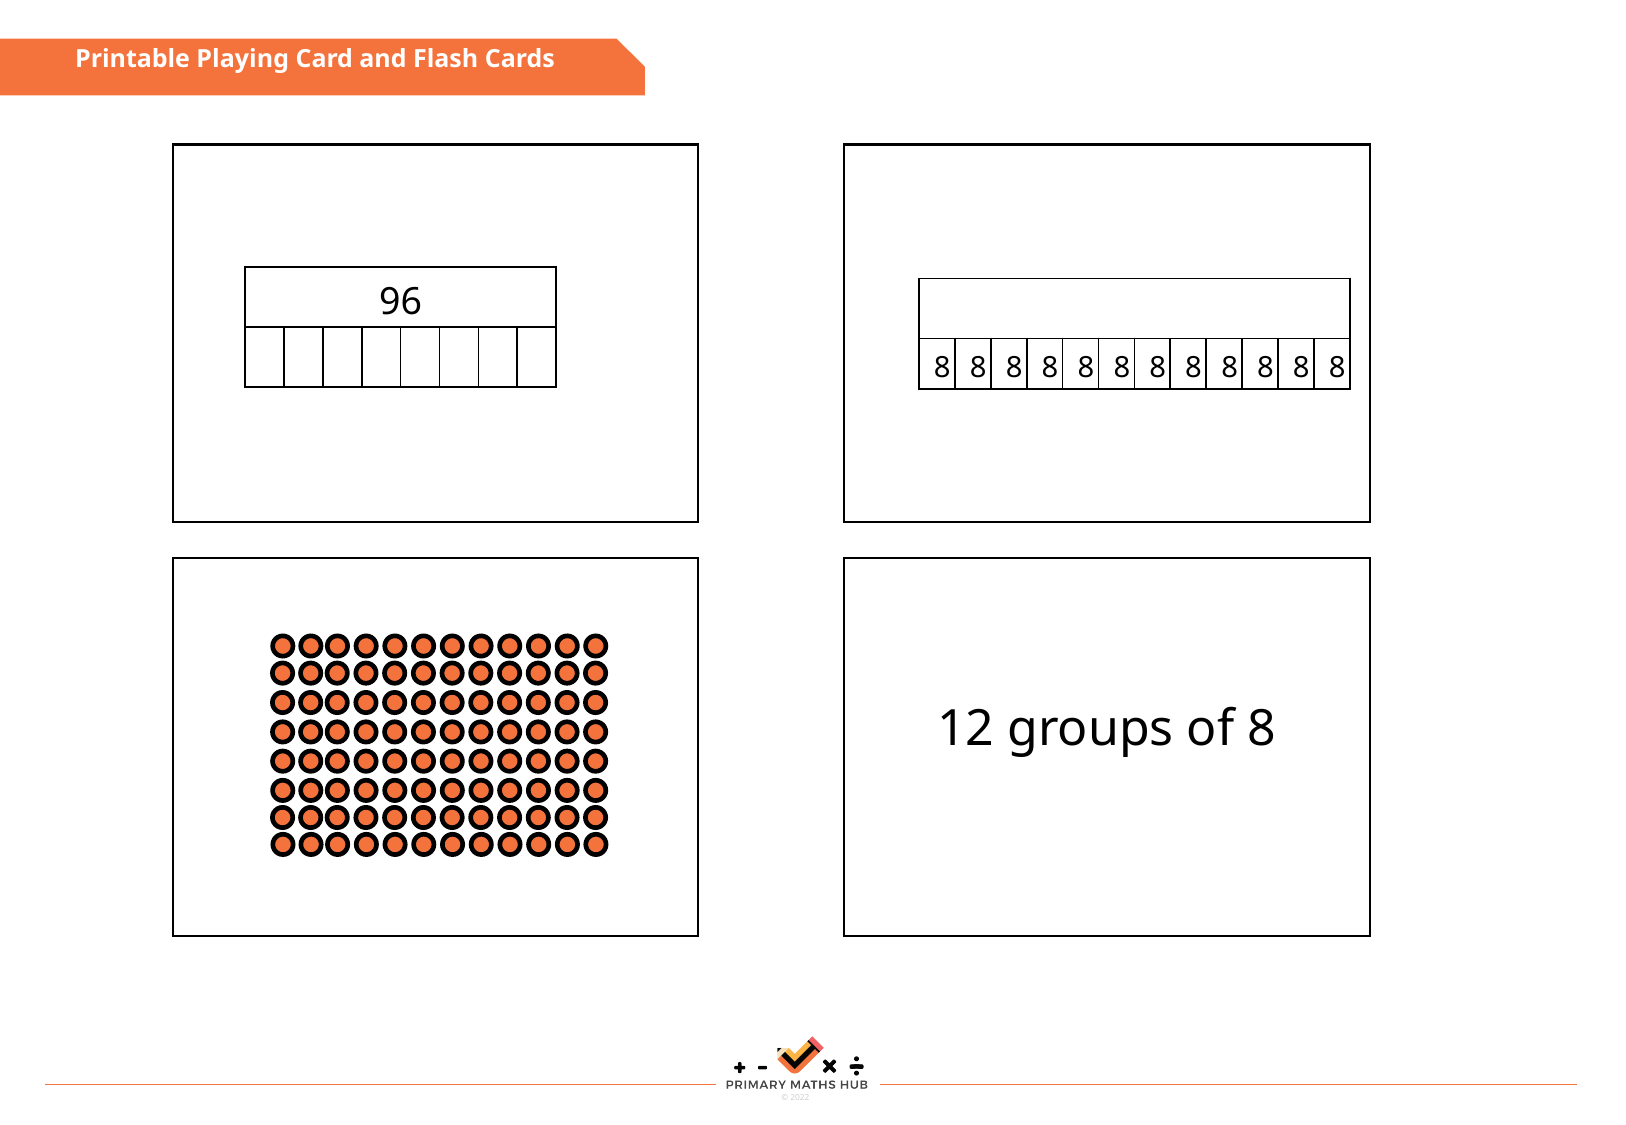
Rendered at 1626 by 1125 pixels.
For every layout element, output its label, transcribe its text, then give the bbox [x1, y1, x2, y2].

text_box [383, 749, 406, 773]
table_cell 8 [920, 339, 954, 388]
text_box [469, 749, 493, 773]
text_box [469, 779, 493, 802]
text_box [383, 634, 407, 658]
text_box [843, 557, 1371, 937]
text_box [299, 806, 322, 829]
text_box [555, 749, 579, 773]
table_header [920, 279, 1349, 338]
text_box [556, 833, 579, 856]
text_box [440, 806, 464, 829]
text_box [326, 779, 349, 802]
text_box [843, 143, 1371, 523]
text_box [527, 833, 550, 856]
text_box [556, 634, 579, 658]
text_box [354, 806, 378, 829]
text_box [326, 691, 349, 714]
table_cell [324, 328, 361, 386]
text_box [412, 749, 435, 773]
table_cell 8 [1279, 339, 1313, 388]
table_cell [246, 328, 283, 386]
table_cell 8 [1135, 339, 1169, 388]
text_box [412, 779, 435, 802]
table_cell 8 [956, 339, 990, 388]
text_box [412, 720, 435, 744]
table_cell 8 [1171, 339, 1205, 388]
table_cell [285, 328, 322, 386]
text_box [355, 833, 378, 856]
text_box [354, 634, 378, 658]
text_box [299, 691, 322, 714]
text_box [498, 634, 521, 658]
text_box [584, 720, 607, 744]
text_box [527, 720, 550, 744]
text_box [498, 833, 522, 856]
text_box [271, 749, 294, 773]
table_cell 8 [1063, 339, 1098, 388]
text_box [326, 749, 349, 773]
table_cell 8 [1099, 339, 1134, 388]
text_box [412, 661, 435, 685]
text_box [527, 661, 550, 685]
table_cell [479, 328, 516, 386]
text_box [326, 720, 349, 744]
text_box [441, 779, 464, 802]
table_cell 8 [1028, 339, 1062, 388]
text_box Printable Playing Card and Flash Cards [0, 37, 646, 97]
text_box [326, 661, 349, 685]
text_box [412, 833, 435, 856]
table_cell [518, 328, 555, 386]
text_box [299, 749, 322, 773]
text_box [383, 833, 407, 856]
text_box [555, 806, 579, 829]
text_box [498, 661, 521, 685]
text_box [271, 720, 294, 744]
table_cell [363, 328, 400, 386]
text_box [584, 779, 607, 802]
text_box [498, 720, 521, 744]
text_box [412, 691, 435, 714]
text_box [469, 634, 493, 658]
text_box [354, 749, 378, 773]
text_box [584, 691, 607, 714]
text_box [326, 833, 349, 856]
text_box [498, 749, 521, 773]
text_box [172, 557, 699, 937]
table_header 96 [246, 268, 555, 326]
text_box [383, 779, 407, 802]
table_cell 8 [1207, 339, 1241, 388]
text_box [383, 806, 406, 829]
text_box [354, 661, 378, 685]
text_box © 2022 [720, 1084, 870, 1110]
text_box [527, 779, 550, 802]
text_box [326, 806, 349, 829]
text_box [299, 661, 322, 685]
text_box [354, 779, 378, 802]
text_box [383, 691, 406, 714]
text_box [469, 661, 493, 685]
text_box [584, 749, 607, 773]
text_box [299, 634, 323, 658]
text_box [383, 661, 406, 685]
text_box [527, 749, 550, 773]
text_box [527, 806, 550, 829]
text_box [555, 691, 579, 714]
text_box [354, 691, 378, 714]
table_cell [440, 328, 478, 386]
text_box [440, 691, 464, 714]
text_box [299, 833, 323, 856]
text_box [271, 779, 294, 802]
text_box 12 groups of 8 [844, 688, 1370, 763]
text_box [584, 833, 608, 856]
text_box [555, 779, 579, 802]
text_box [441, 833, 464, 856]
text_box [271, 661, 294, 685]
picture [722, 1034, 872, 1094]
text_box [326, 634, 349, 658]
text_box [498, 806, 521, 829]
text_box [271, 833, 295, 856]
table_cell 8 [1315, 339, 1349, 388]
text_box [299, 720, 322, 744]
text_box [354, 720, 378, 744]
table_cell 8 [992, 339, 1026, 388]
text_box [584, 661, 607, 685]
text_box [440, 720, 464, 744]
text_box [469, 806, 493, 829]
text_box [584, 806, 607, 829]
text_box [271, 634, 295, 658]
text_box [527, 691, 550, 714]
table_cell 8 [1243, 339, 1277, 388]
text_box [498, 779, 521, 802]
table_cell [401, 328, 439, 386]
text_box [271, 806, 294, 829]
text_box [527, 634, 550, 658]
text_box [441, 634, 464, 658]
text_box [271, 691, 294, 714]
text_box [440, 661, 464, 685]
text_box [172, 143, 699, 523]
text_box [469, 720, 493, 744]
text_box [412, 634, 435, 658]
text_box [470, 833, 493, 856]
text_box [441, 749, 464, 773]
text_box [555, 720, 579, 744]
text_box [498, 691, 521, 714]
text_box [412, 806, 435, 829]
text_box [383, 720, 406, 744]
text_box [584, 634, 607, 658]
text_box [469, 691, 493, 714]
text_box [299, 779, 323, 802]
text_box [555, 661, 579, 685]
